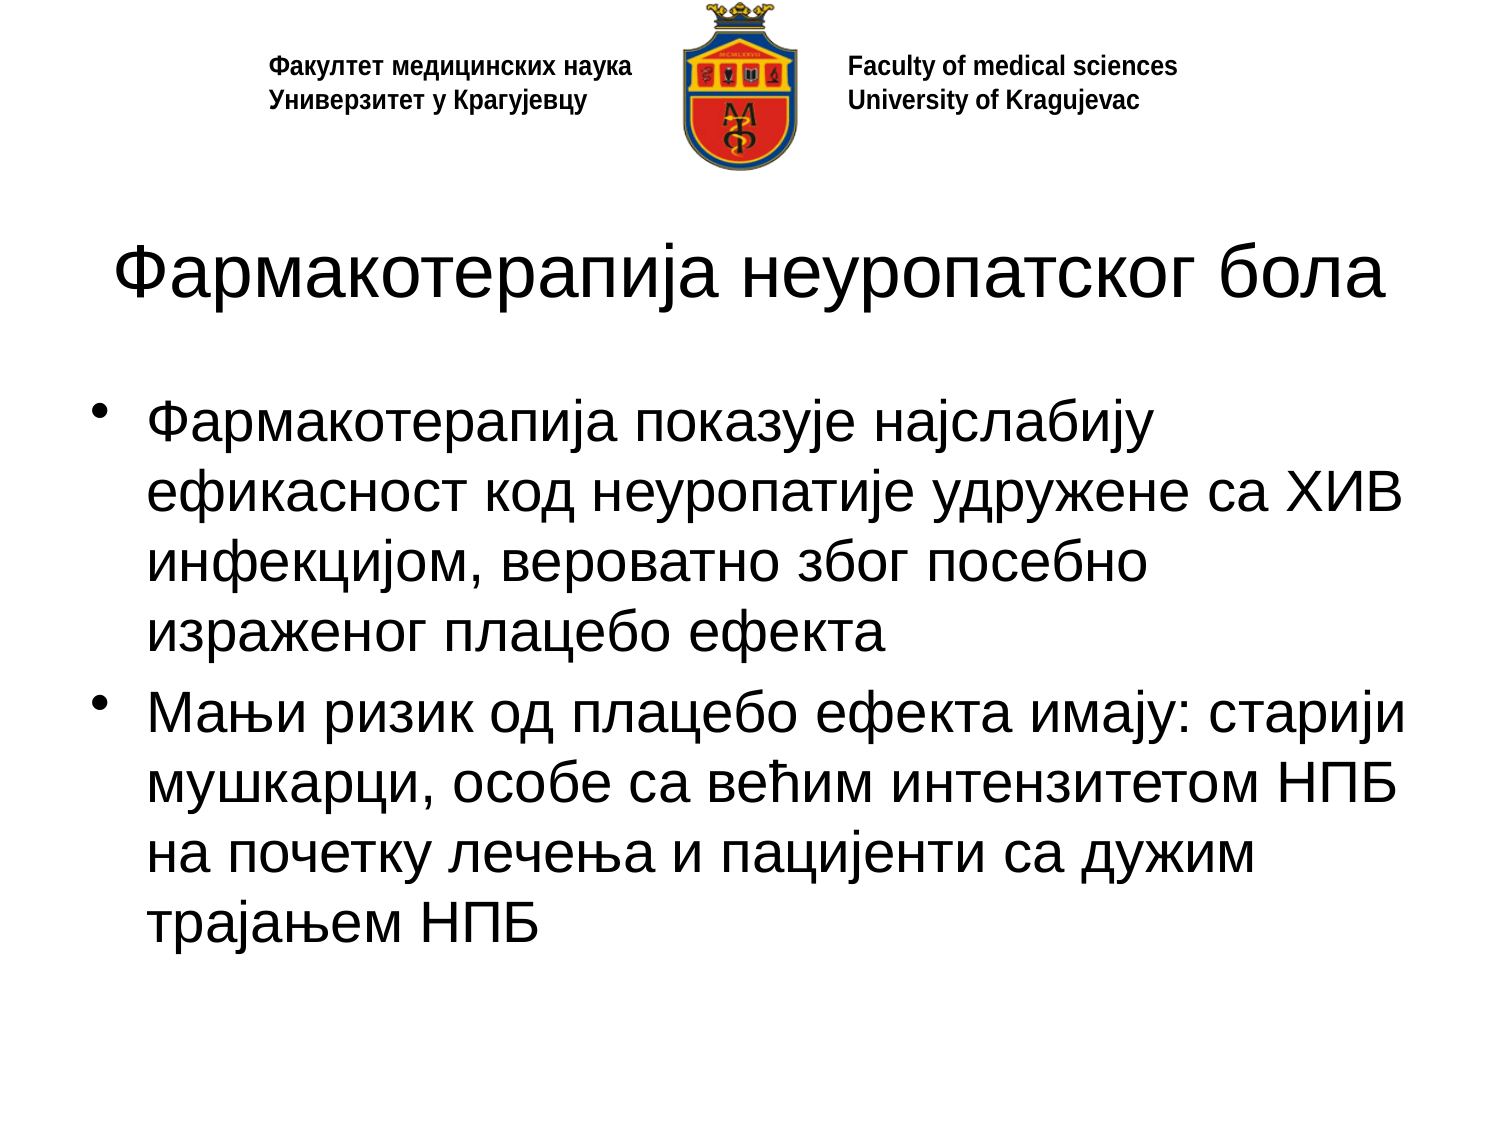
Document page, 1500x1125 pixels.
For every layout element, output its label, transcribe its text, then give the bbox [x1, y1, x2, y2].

list Фармакотерапија показује најслабију ефикасност код неуропатије удружене са ХИВ инфекцијом, вероватно због посебно израженог плацебо ефекта Мањи ризик од плацебо ефекта имају: старији мушкарци, особе са већим интензитетом НПБ на почетку лечења и пацијенти са дужим трајањем НПБ [74, 374, 1426, 1118]
title Фармакотерапија неуропатског бола [74, 173, 1426, 362]
